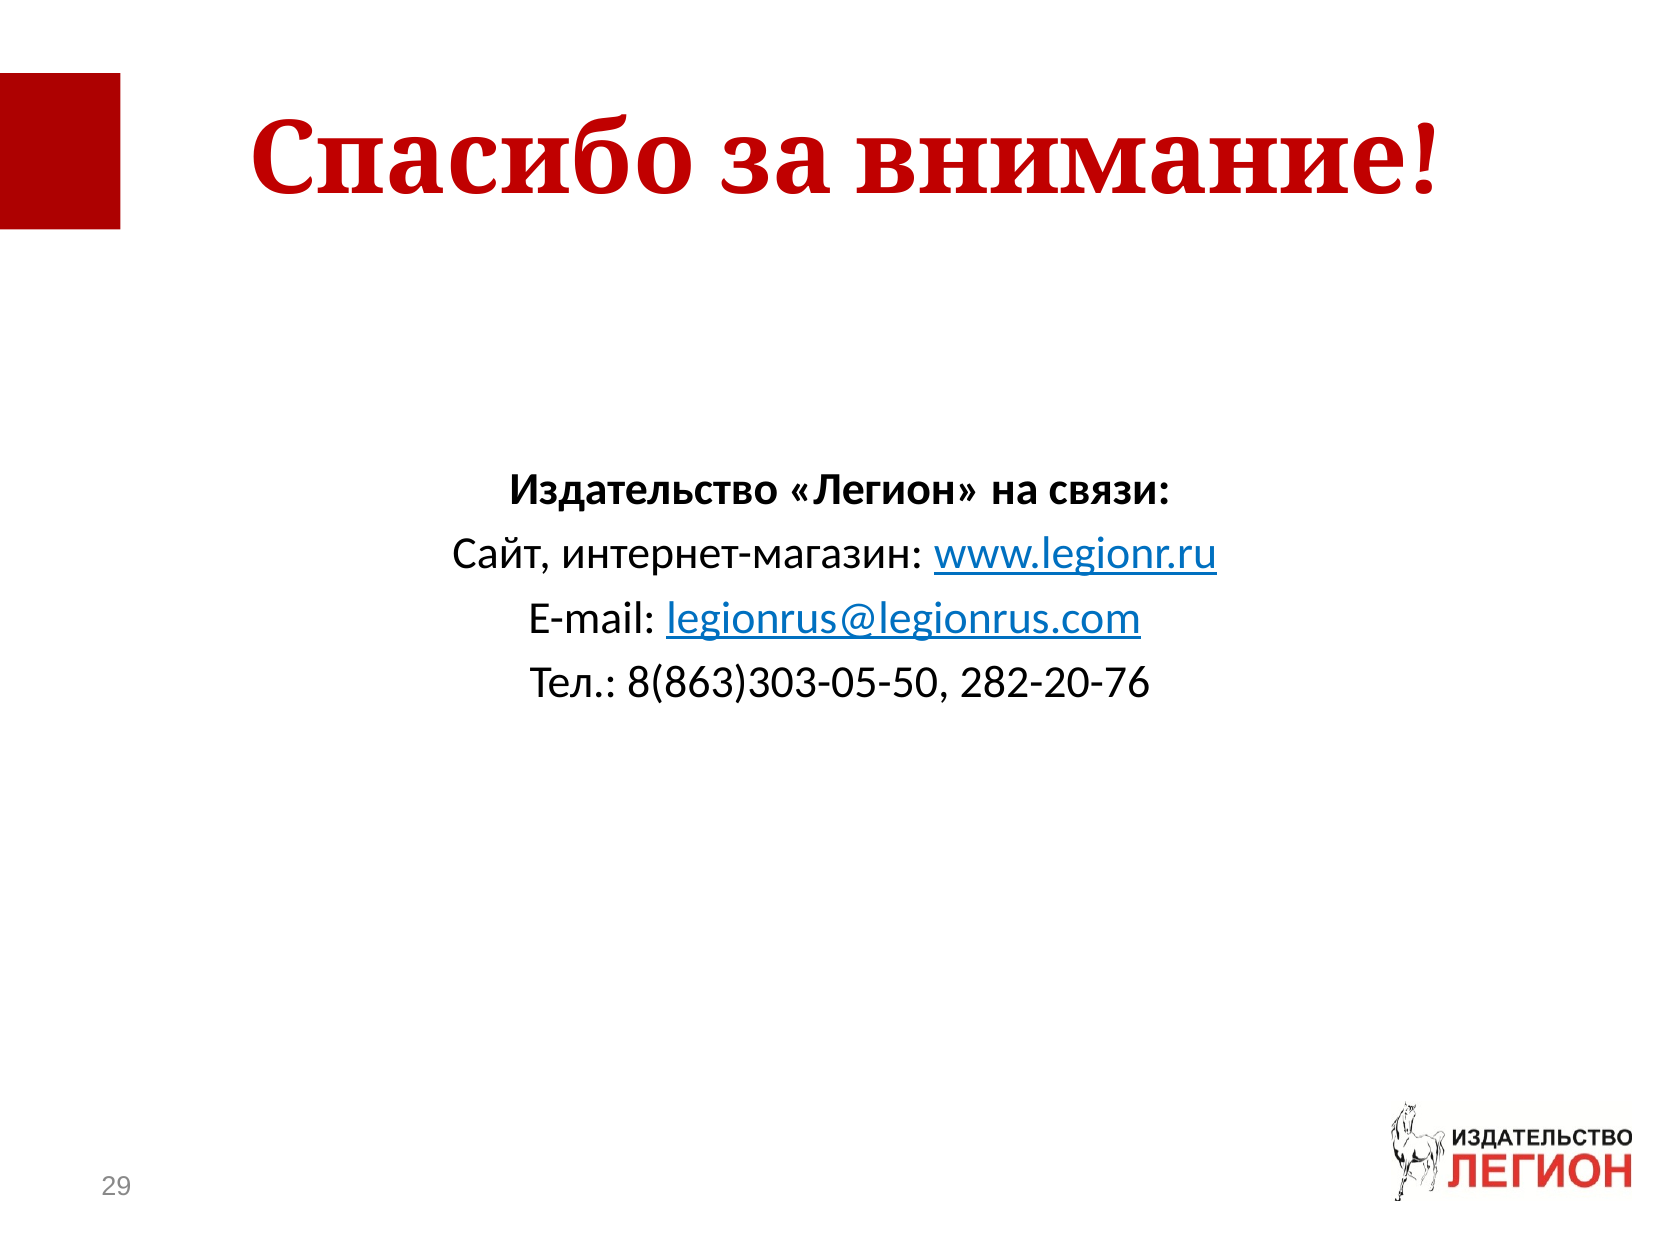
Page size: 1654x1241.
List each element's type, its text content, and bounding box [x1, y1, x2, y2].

text_box [0, 71, 122, 231]
text_box Издательство «Легион» на связи: Сайт, интернет-магазин: www.legionr.ru E-mail: legionrus@legionrus.com Тел.: 8(863)303-05-50, 282-20-76 [120, 450, 1560, 1050]
title Спасибо за внимание! [120, 49, 1572, 257]
slide_number 29 [84, 1153, 254, 1220]
picture [1390, 1101, 1633, 1201]
